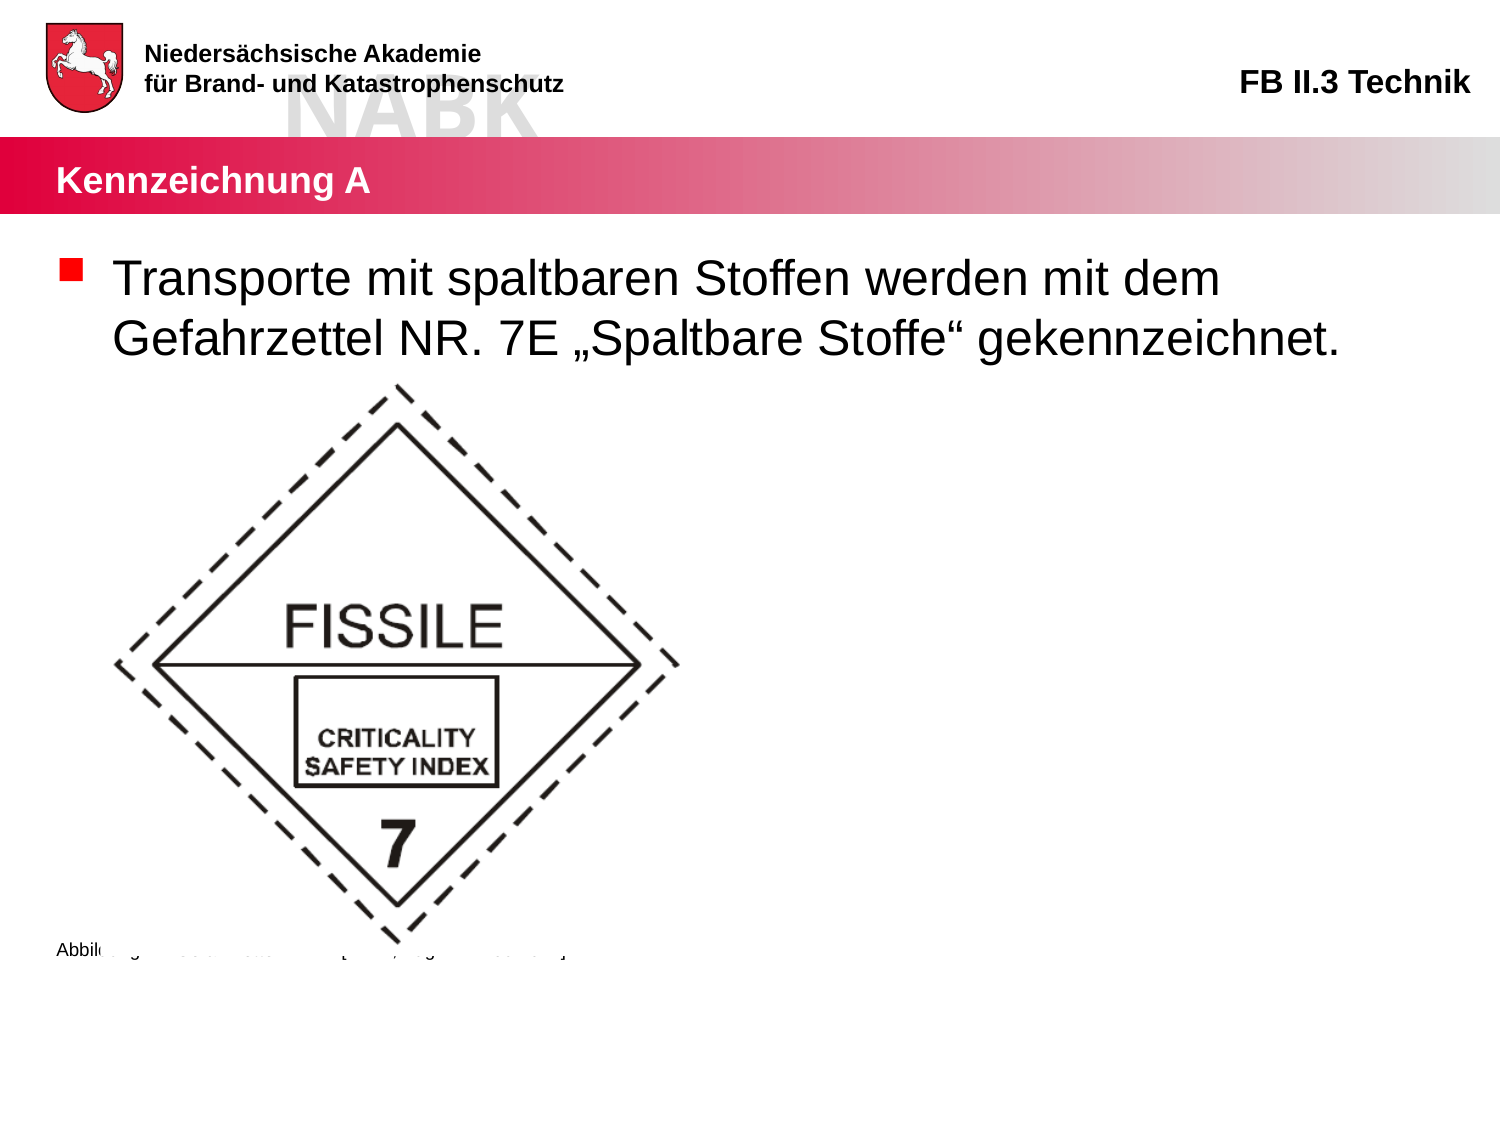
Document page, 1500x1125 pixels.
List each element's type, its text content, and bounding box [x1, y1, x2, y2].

picture [100, 373, 690, 956]
picture [45, 22, 124, 114]
list Transporte mit spaltbaren Stoffen werden mit dem Gefahrzettel NR. 7E „Spaltbare Stoffe“ gekennzeichnet. Abbildung 11: Gefahrzettel Nr. 7E [BMVI, Zugriff: 22.03.2017] [41, 237, 1459, 1006]
